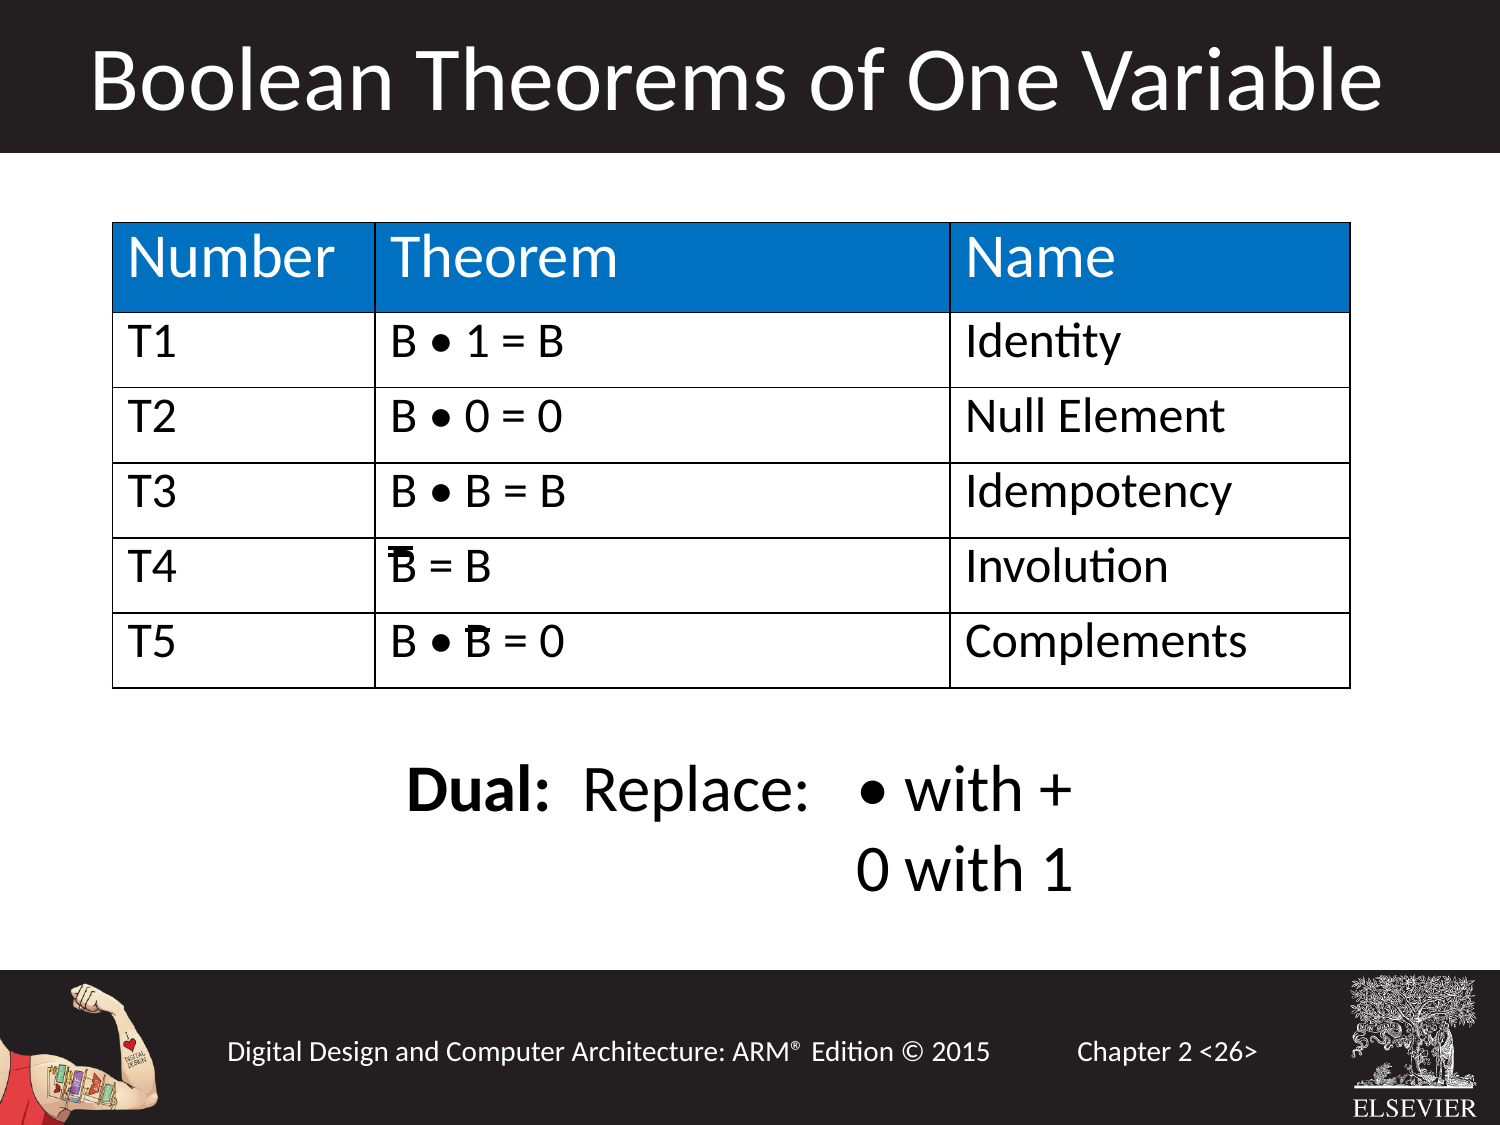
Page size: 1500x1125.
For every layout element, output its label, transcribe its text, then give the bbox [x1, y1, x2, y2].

picture [1350, 974, 1477, 1117]
table_cell T5 [113, 614, 374, 687]
picture [0, 979, 163, 1125]
table_cell Identity [951, 313, 1349, 387]
table_cell T2 [113, 388, 374, 462]
table_cell T3 [113, 464, 374, 537]
table_header Name [951, 223, 1349, 312]
text_box Dual: Replace: • with + 0 with 1 [391, 737, 1103, 913]
text_box Boolean Theorems of One Variable [74, 11, 1425, 136]
table_cell B • B = 0 [376, 614, 949, 687]
table_cell Idempotency [951, 464, 1349, 537]
table_cell Involution [951, 539, 1349, 612]
table_cell Complements [951, 614, 1349, 687]
table_header Number [113, 223, 374, 312]
table_cell B • B = B [376, 464, 949, 537]
table_cell B • 1 = B [376, 313, 949, 387]
table_cell B • 0 = 0 [376, 388, 949, 462]
table_cell T4 [113, 539, 374, 612]
table_cell B = B [376, 539, 949, 612]
table_header Theorem [376, 223, 949, 312]
table_cell Null Element [951, 388, 1349, 462]
table_cell T1 [113, 313, 374, 387]
